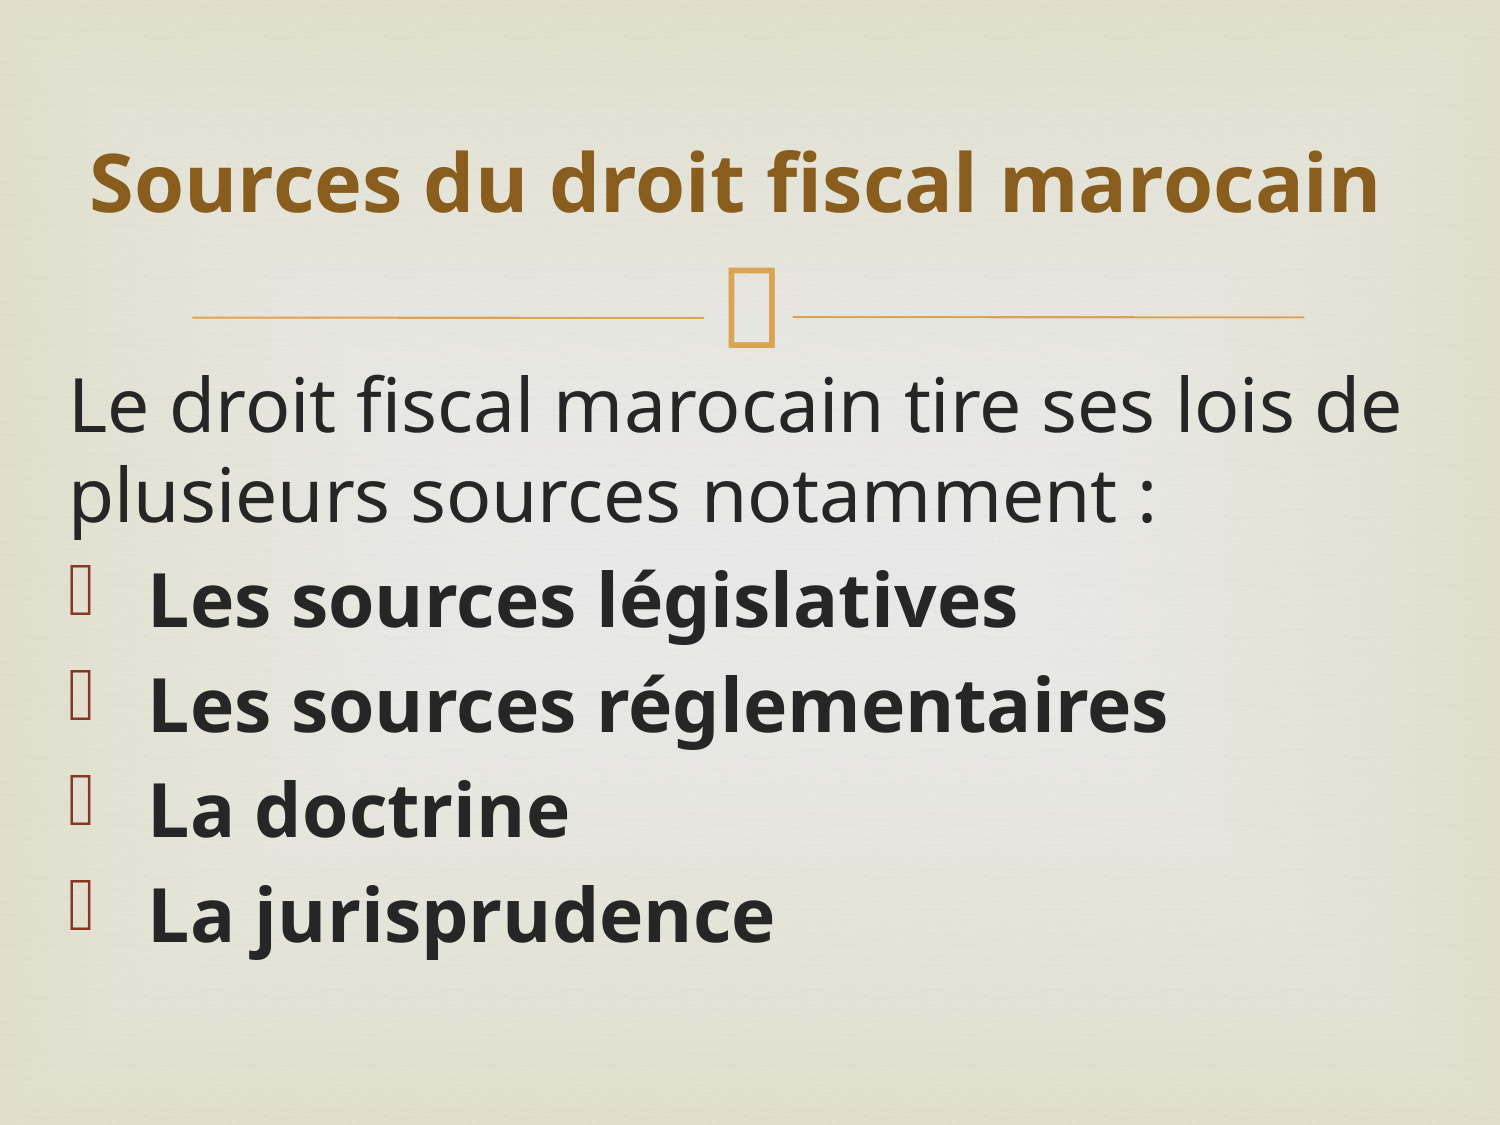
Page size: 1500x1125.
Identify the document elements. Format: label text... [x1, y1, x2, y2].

title Sources du droit fiscal marocain [17, 93, 1455, 267]
text_box Le droit fiscal marocain tire ses lois de plusieurs sources notamment : Les sources législatives Les sources réglementaires La doctrine La jurisprudence [53, 349, 1459, 1098]
